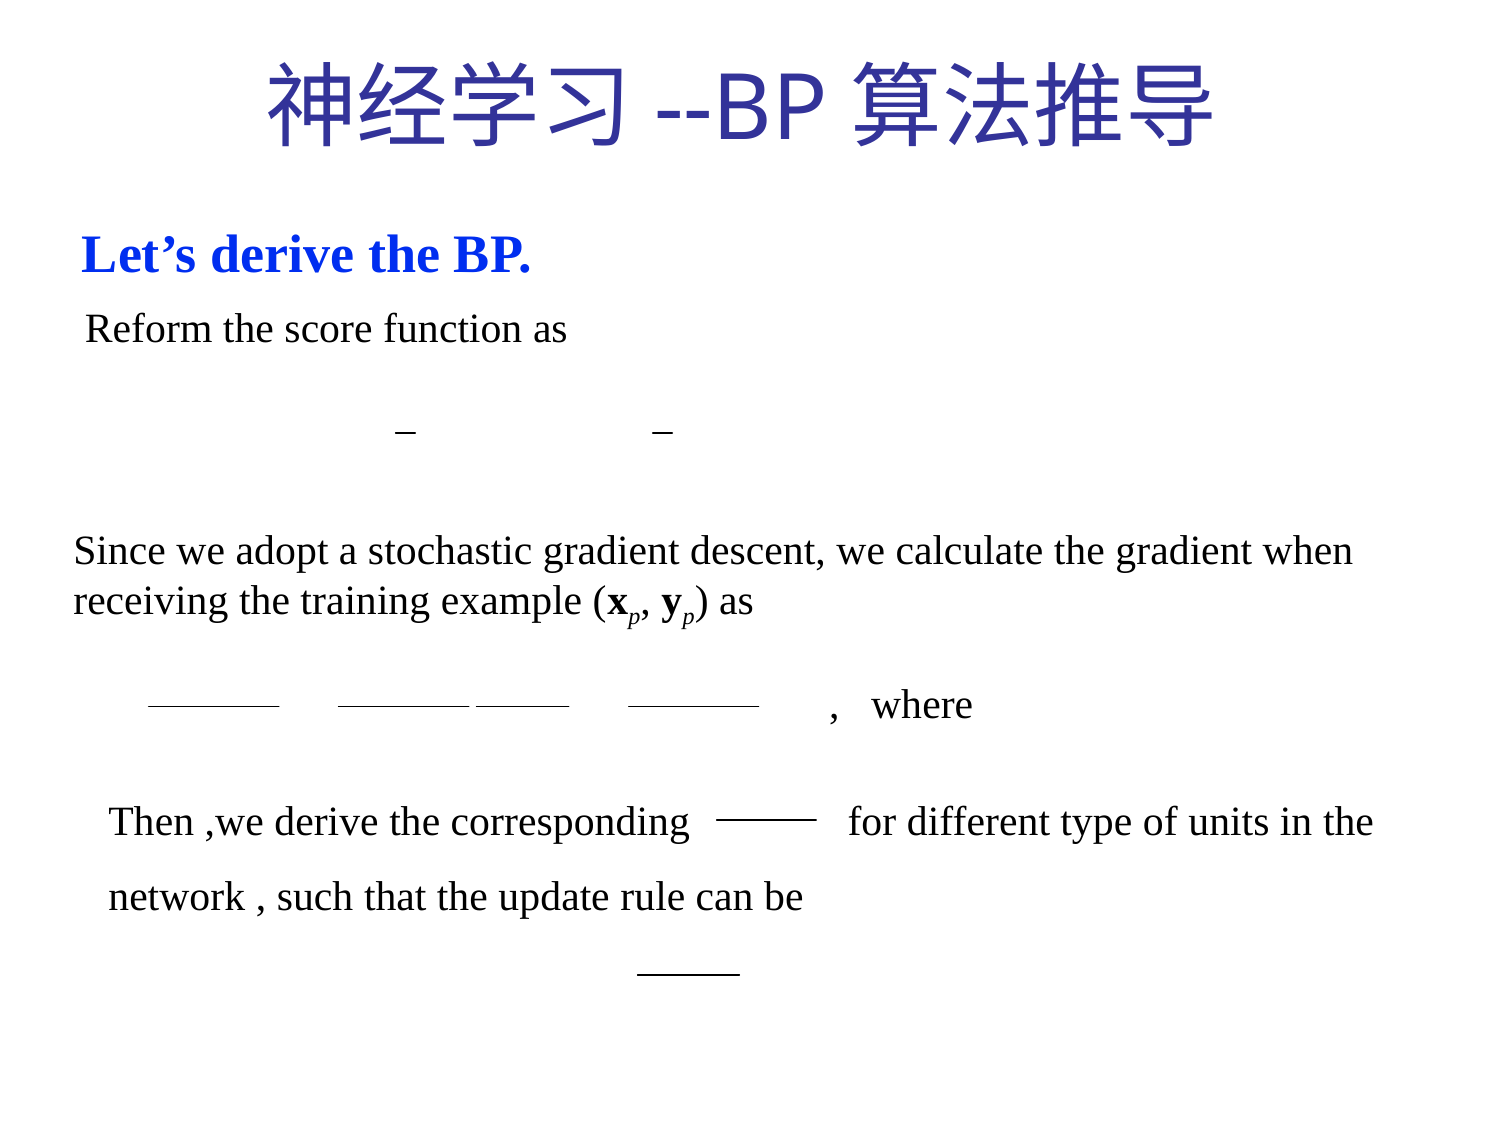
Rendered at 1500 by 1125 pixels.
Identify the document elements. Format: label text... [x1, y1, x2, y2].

list Let’s derive the BP. [66, 210, 1500, 282]
text_box Reform the score function as [70, 292, 950, 358]
text_box Since we adopt a stochastic gradient descent, we calculate the gradient when receiving the training example (xp, yp) as [58, 515, 1407, 638]
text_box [245, 374, 1060, 496]
text_box 神经学习--BP算法推导 [41, 42, 1442, 163]
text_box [386, 937, 1055, 1007]
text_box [93, 761, 1442, 929]
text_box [146, 653, 1295, 754]
